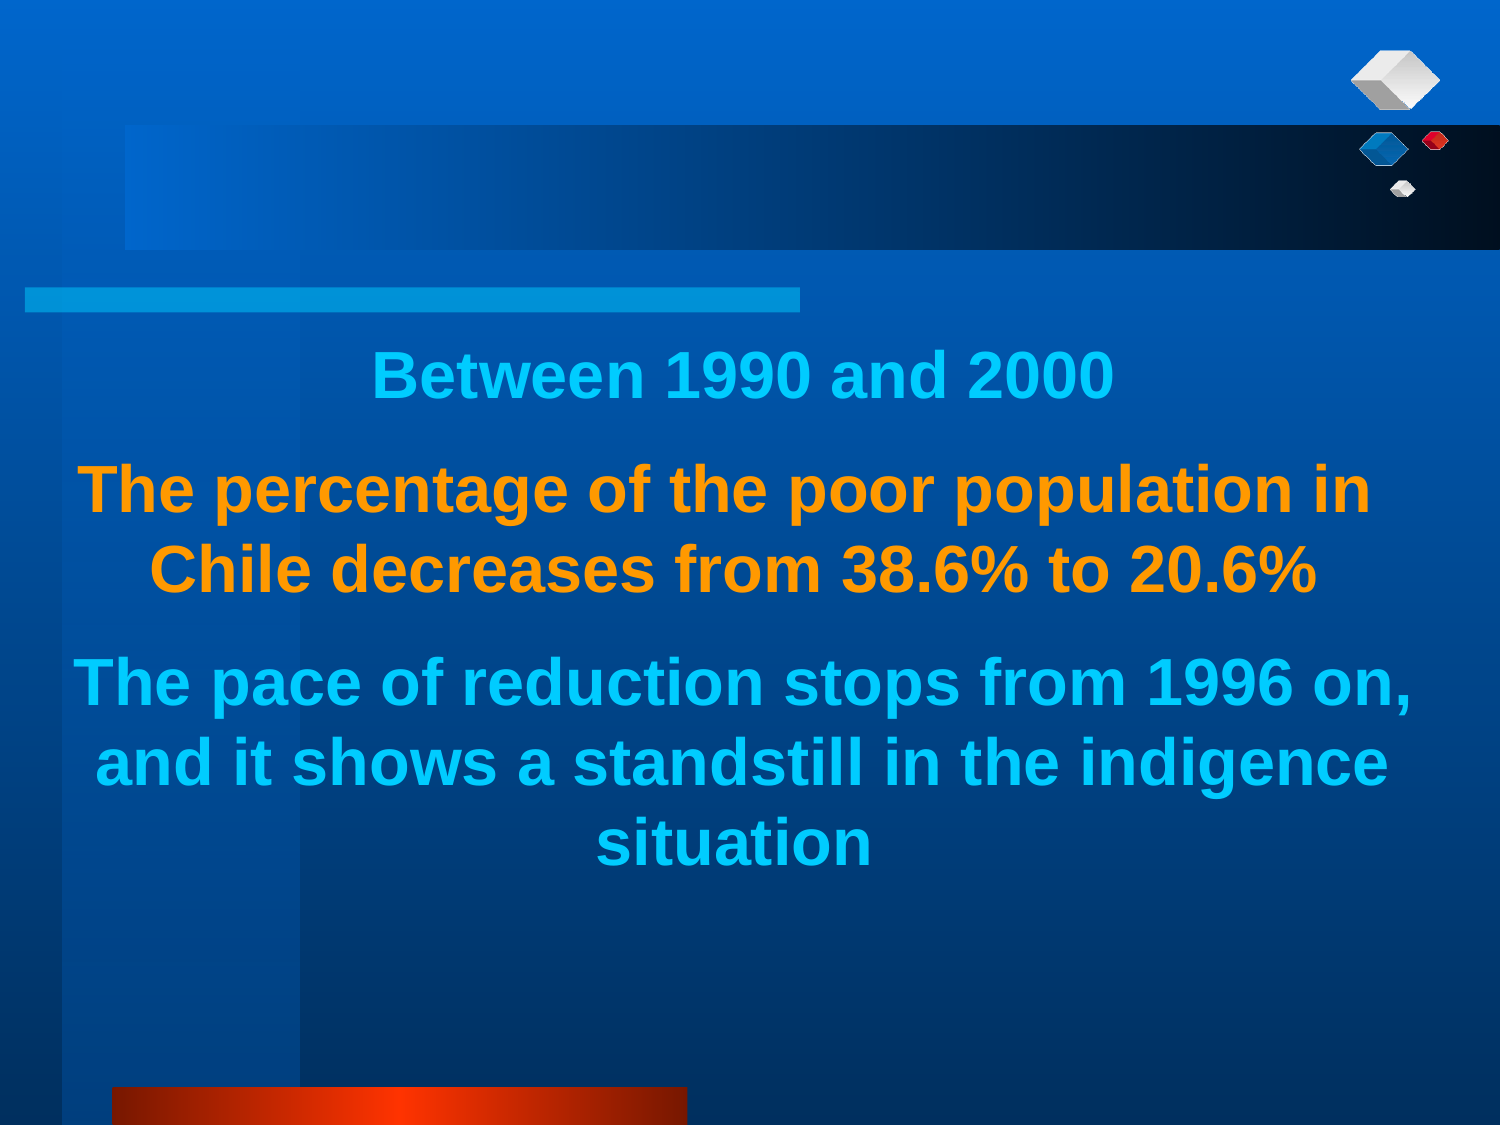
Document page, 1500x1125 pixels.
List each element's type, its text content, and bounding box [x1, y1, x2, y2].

picture [1438, 49, 1449, 208]
text_box Between 1990 and 2000 The percentage of the poor population in Chile decreases from 38.6% to 20.6% The pace of reduction stops from 1996 on, and it shows a standstill in the indigence situation [37, 324, 1450, 887]
text_box [1025, 37, 1438, 275]
